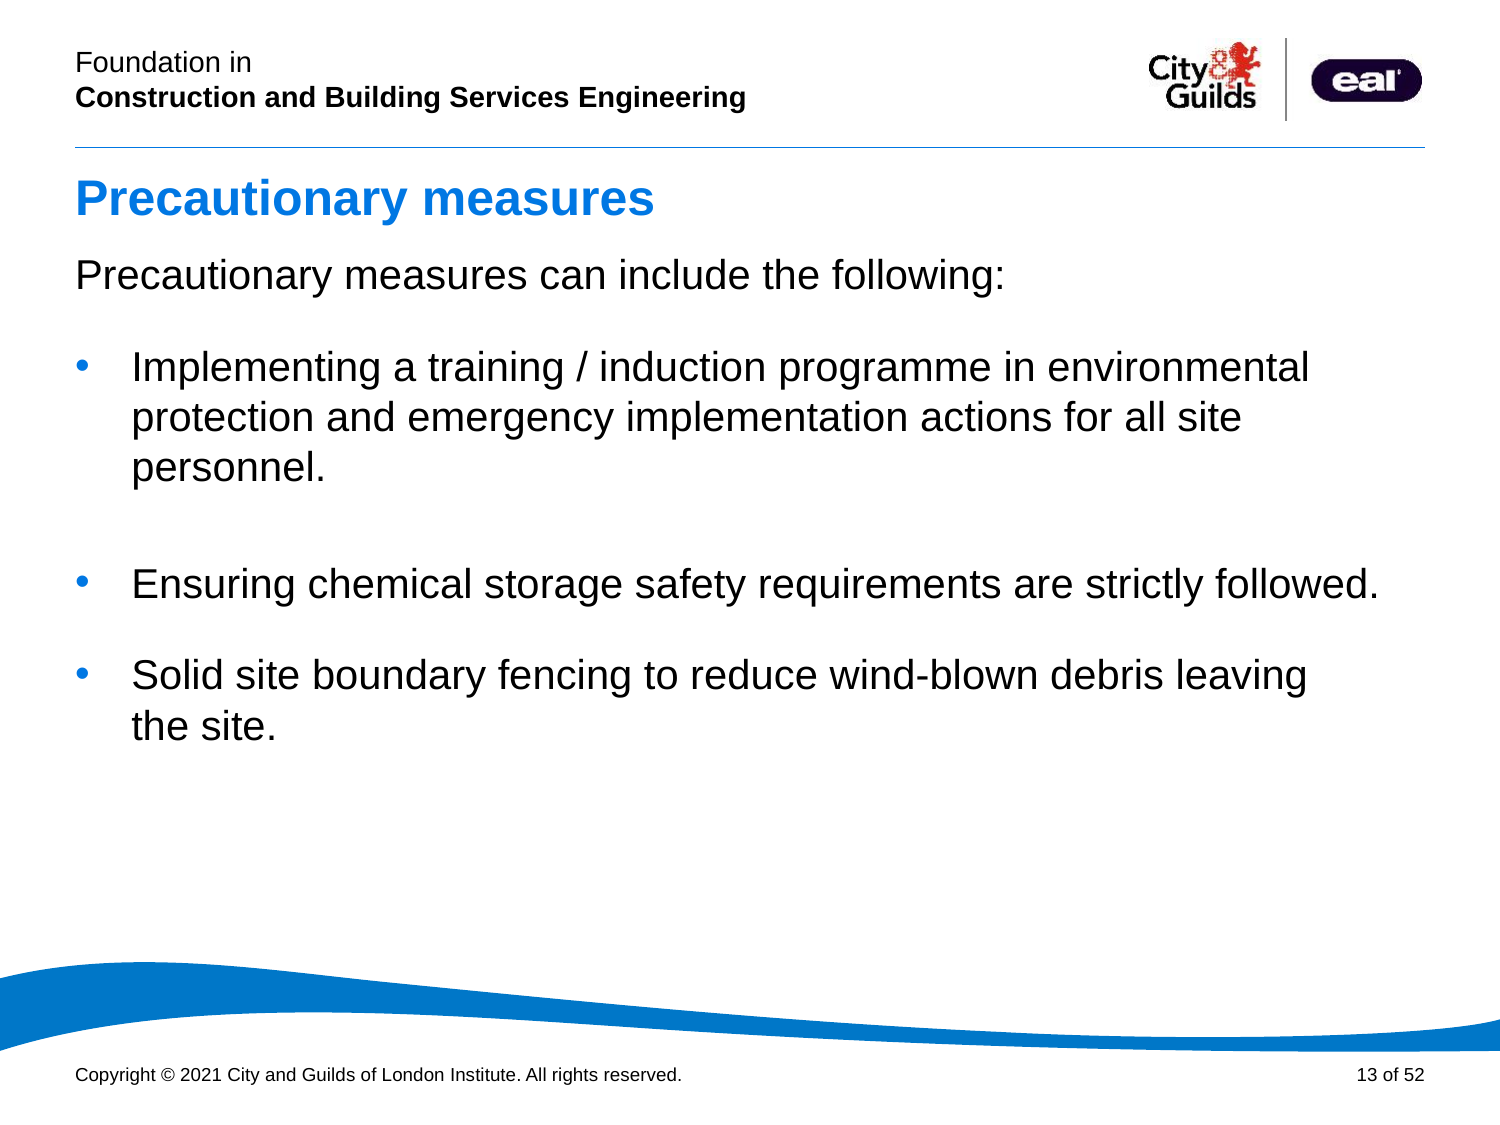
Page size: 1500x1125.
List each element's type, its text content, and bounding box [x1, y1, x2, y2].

picture [1149, 38, 1422, 121]
list Precautionary measures can include the following: Implementing a training / induction programme in environmental protection and emergency implementation actions for all site personnel. Ensuring chemical storage safety requirements are strictly followed. Solid site boundary fencing to reduce wind-blown debris leaving the site. [74, 247, 1412, 960]
title Precautionary measures [74, 165, 1426, 229]
